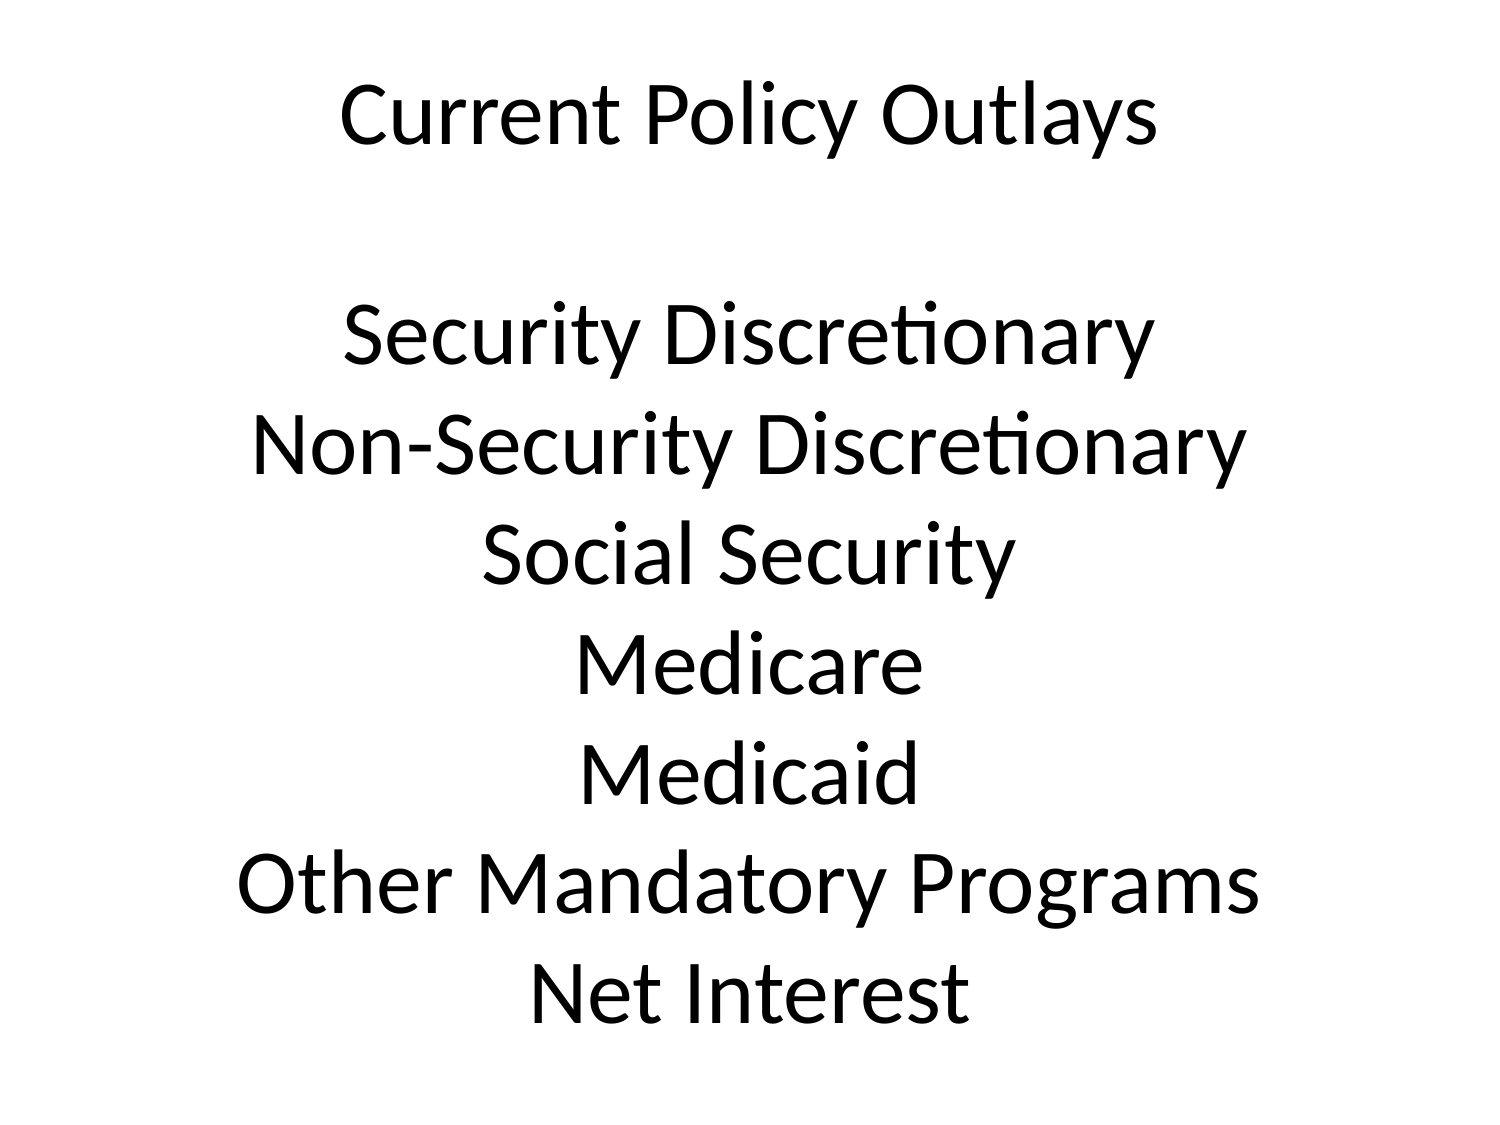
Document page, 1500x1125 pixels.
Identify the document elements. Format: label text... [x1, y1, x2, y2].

title Current Policy Outlays Security Discretionary Non-Security Discretionary Social Security Medicare Medicaid Other Mandatory Programs Net Interest [74, 44, 1426, 1051]
